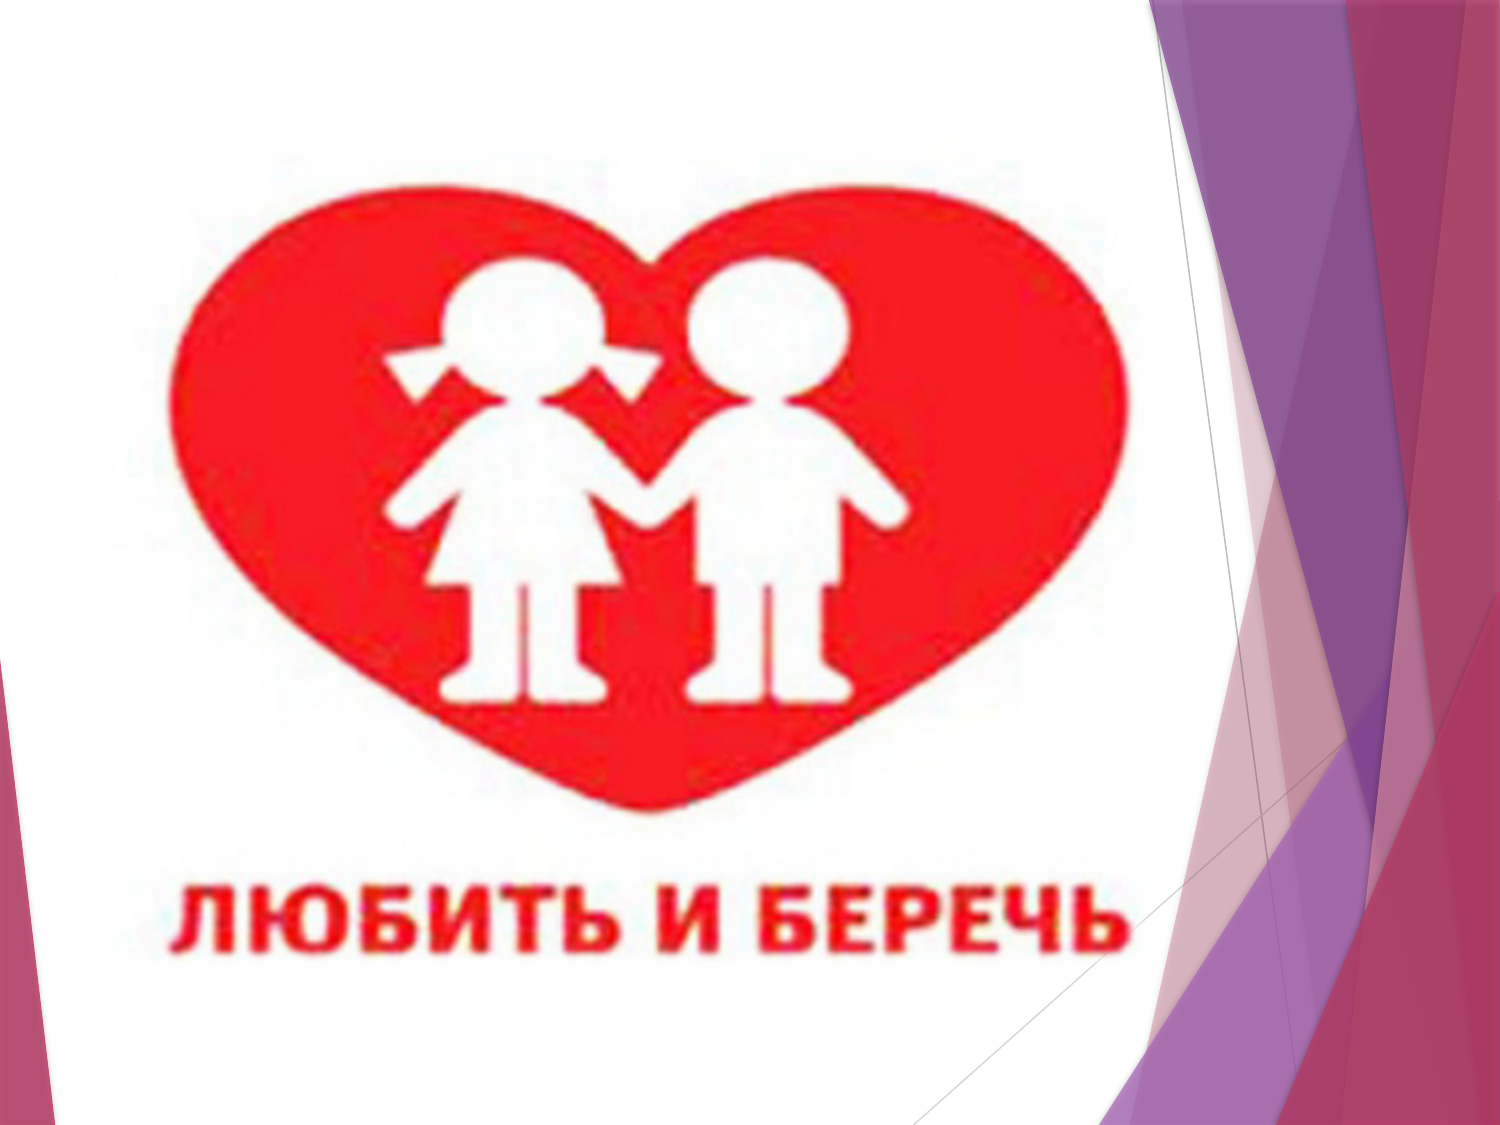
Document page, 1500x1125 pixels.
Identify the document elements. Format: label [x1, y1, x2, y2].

picture [76, 136, 1156, 976]
